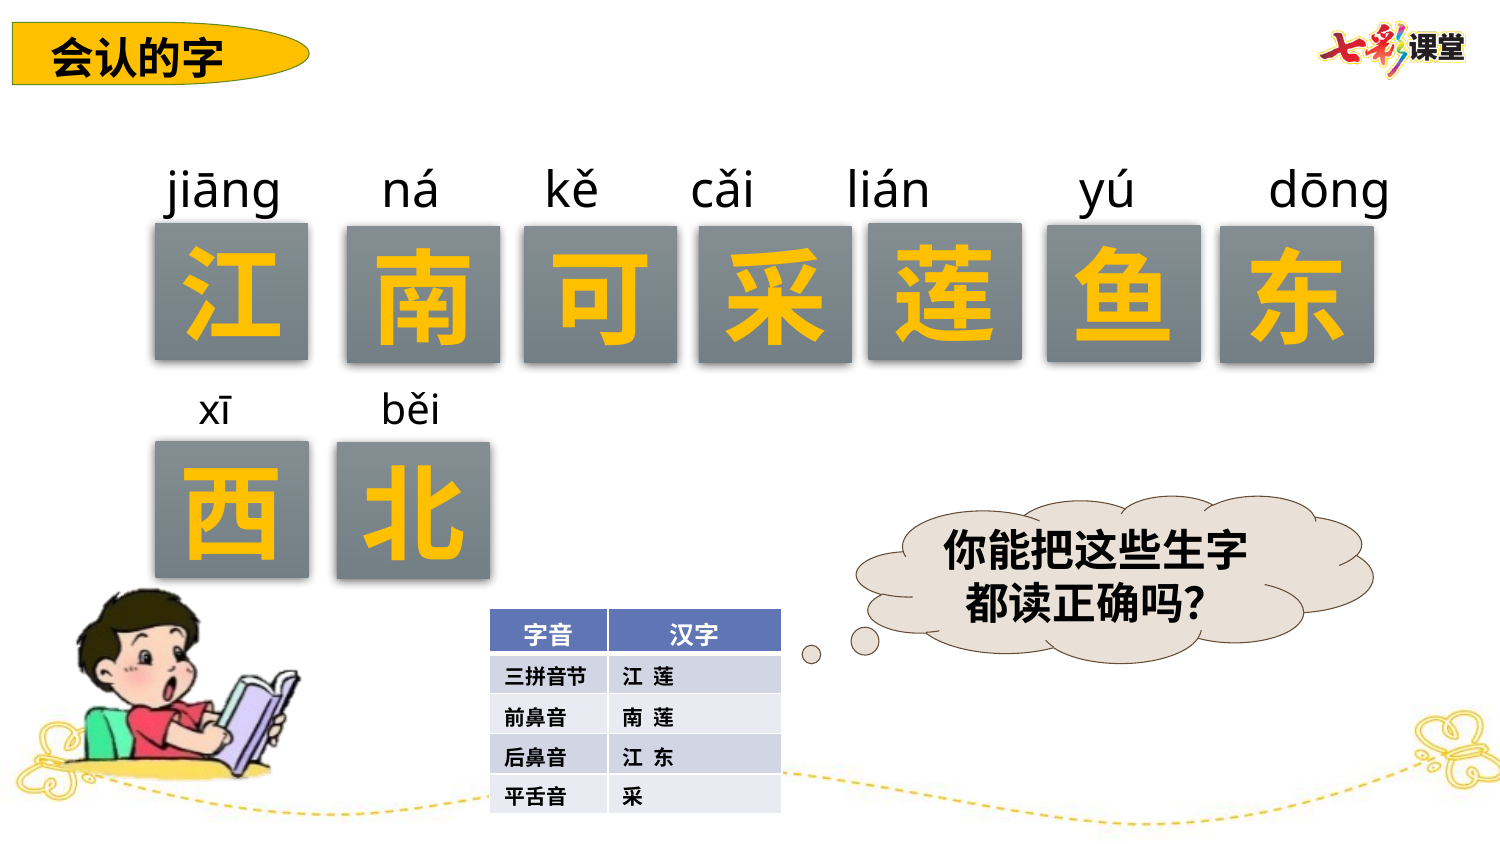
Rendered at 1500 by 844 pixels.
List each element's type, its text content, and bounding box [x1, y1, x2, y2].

table_cell 后鼻音 [490, 734, 607, 773]
table_header 汉字 [609, 609, 781, 651]
text_box 可 [524, 226, 678, 363]
text_box 你能把这些生字都读正确吗？ [855, 495, 1375, 665]
table_cell 江 东 [609, 734, 781, 773]
text_box 南 [347, 226, 501, 363]
text_box 北 [336, 442, 490, 579]
table_cell 三拼音节 [490, 656, 607, 693]
table_cell 南 莲 [609, 694, 781, 733]
text_box 东 [1220, 226, 1374, 363]
picture [0, 0, 1500, 844]
text_box xī běi [154, 377, 572, 439]
text_box 采 [698, 226, 852, 363]
table_cell 采 [609, 775, 781, 813]
table_header 字音 [490, 609, 607, 651]
table_cell 平舌音 [490, 775, 607, 813]
table_cell 前鼻音 [490, 694, 607, 733]
table_cell 江 莲 [609, 656, 781, 693]
text_box 江 [155, 224, 308, 360]
text_box jiāng ná kě cǎi lián yú dōng [155, 152, 1500, 224]
text_box 你能把这些生字都读正确吗？ [850, 626, 881, 657]
text_box 莲 [868, 224, 1022, 360]
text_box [0, 22, 310, 92]
text_box 西 [155, 441, 309, 578]
text_box 鱼 [1047, 225, 1201, 362]
text_box 你能把这些生字都读正确吗？ [801, 644, 822, 665]
